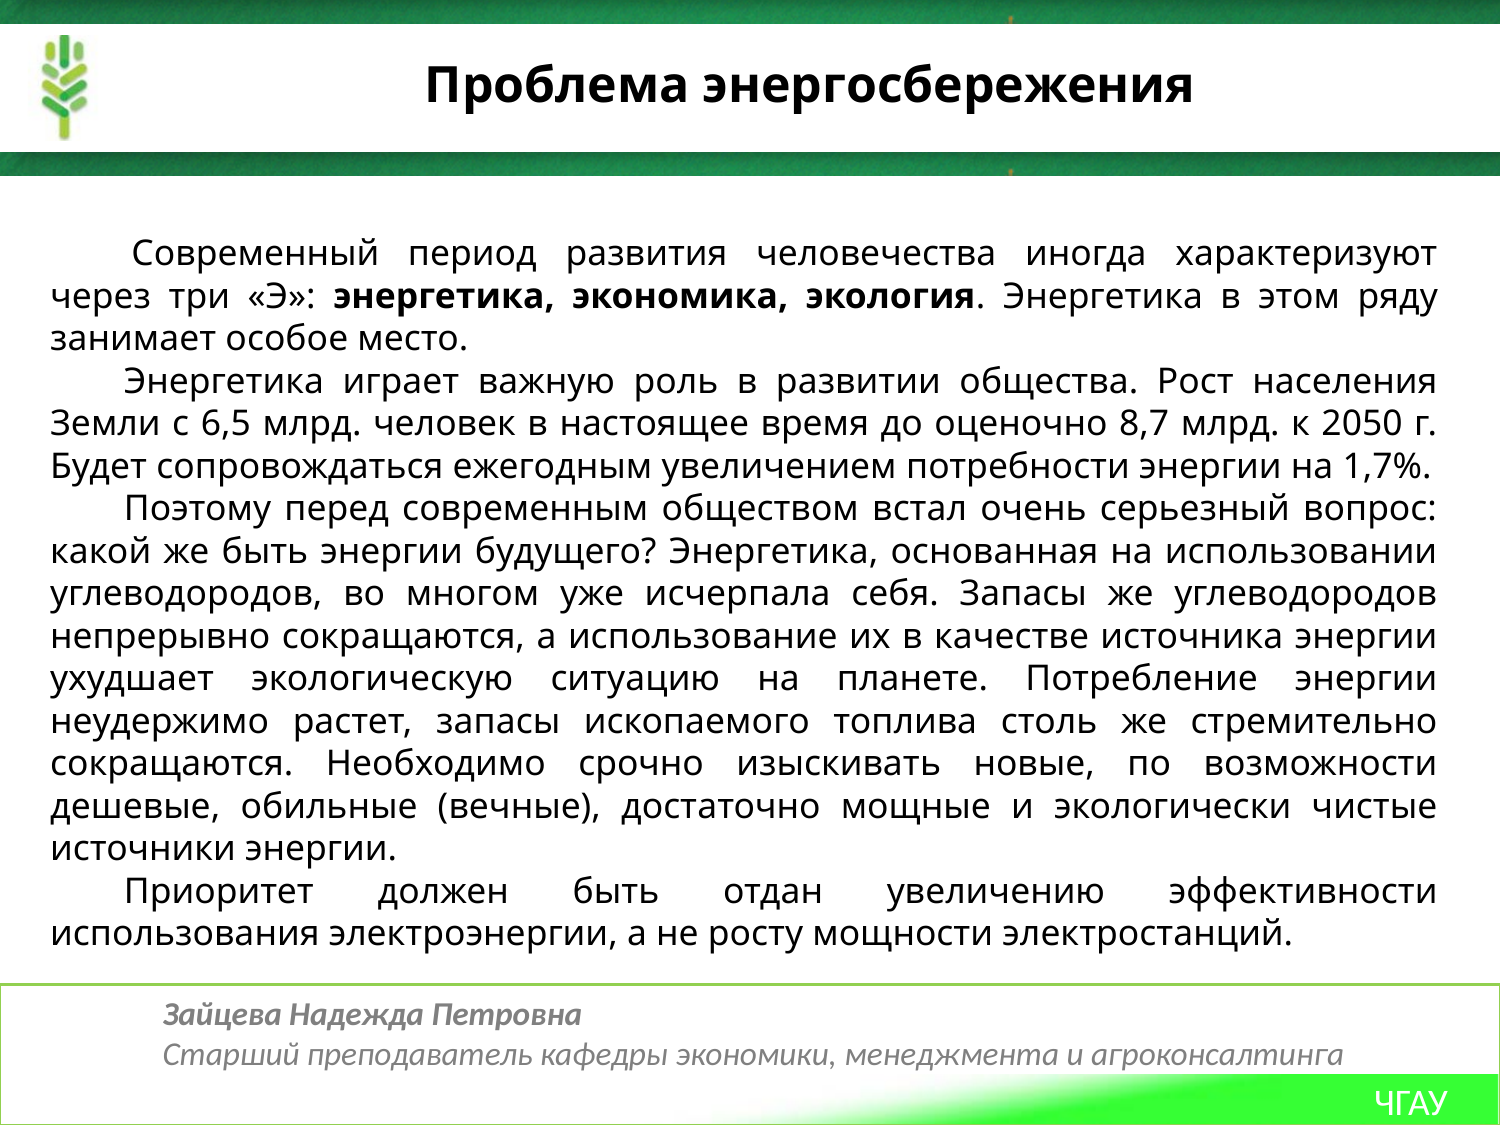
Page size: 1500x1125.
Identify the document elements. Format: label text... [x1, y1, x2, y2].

picture [0, 0, 1500, 24]
list Современный период развития человечества иногда характеризуют через три «Э»: энергетика, экономика, экология. Энергетика в этом ряду занимает особое место. Энергетика играет важную роль в развитии общества. Рост населения Земли с 6,5 млрд. человек в настоящее время до оценочно 8,7 млрд. к 2050 г. Будет сопровождаться ежегодным увеличением потребности энергии на 1,7%. Поэтому перед современным обществом встал очень серьезный вопрос: какой же быть энергии будущего? Энергетика, основанная на использовании углеводородов, во многом уже исчерпала себя. Запасы же углеводородов непрерывно сокращаются, а использование их в качестве источника энергии ухудшает экологическую ситуацию на планете. Потребление энергии неудержимо растет, запасы ископаемого топлива столь же стремительно сокращаются. Необходимо срочно изыскивать новые, по возможности дешевые, обильные (вечные), достаточно мощные и экологически чистые источники энергии. Приоритет должен быть отдан увеличению эффективности использования электроэнергии, а не росту мощности электростанций. [35, 222, 1454, 961]
picture [0, 152, 1500, 177]
picture [11, 34, 118, 141]
text_box Зайцева Надежда Петровна Старший преподаватель кафедры экономики, менеджмента и агроконсалтинга [0, 984, 1500, 1125]
picture [304, 1074, 1500, 1125]
title Проблема энергосбережения [119, 35, 1454, 129]
